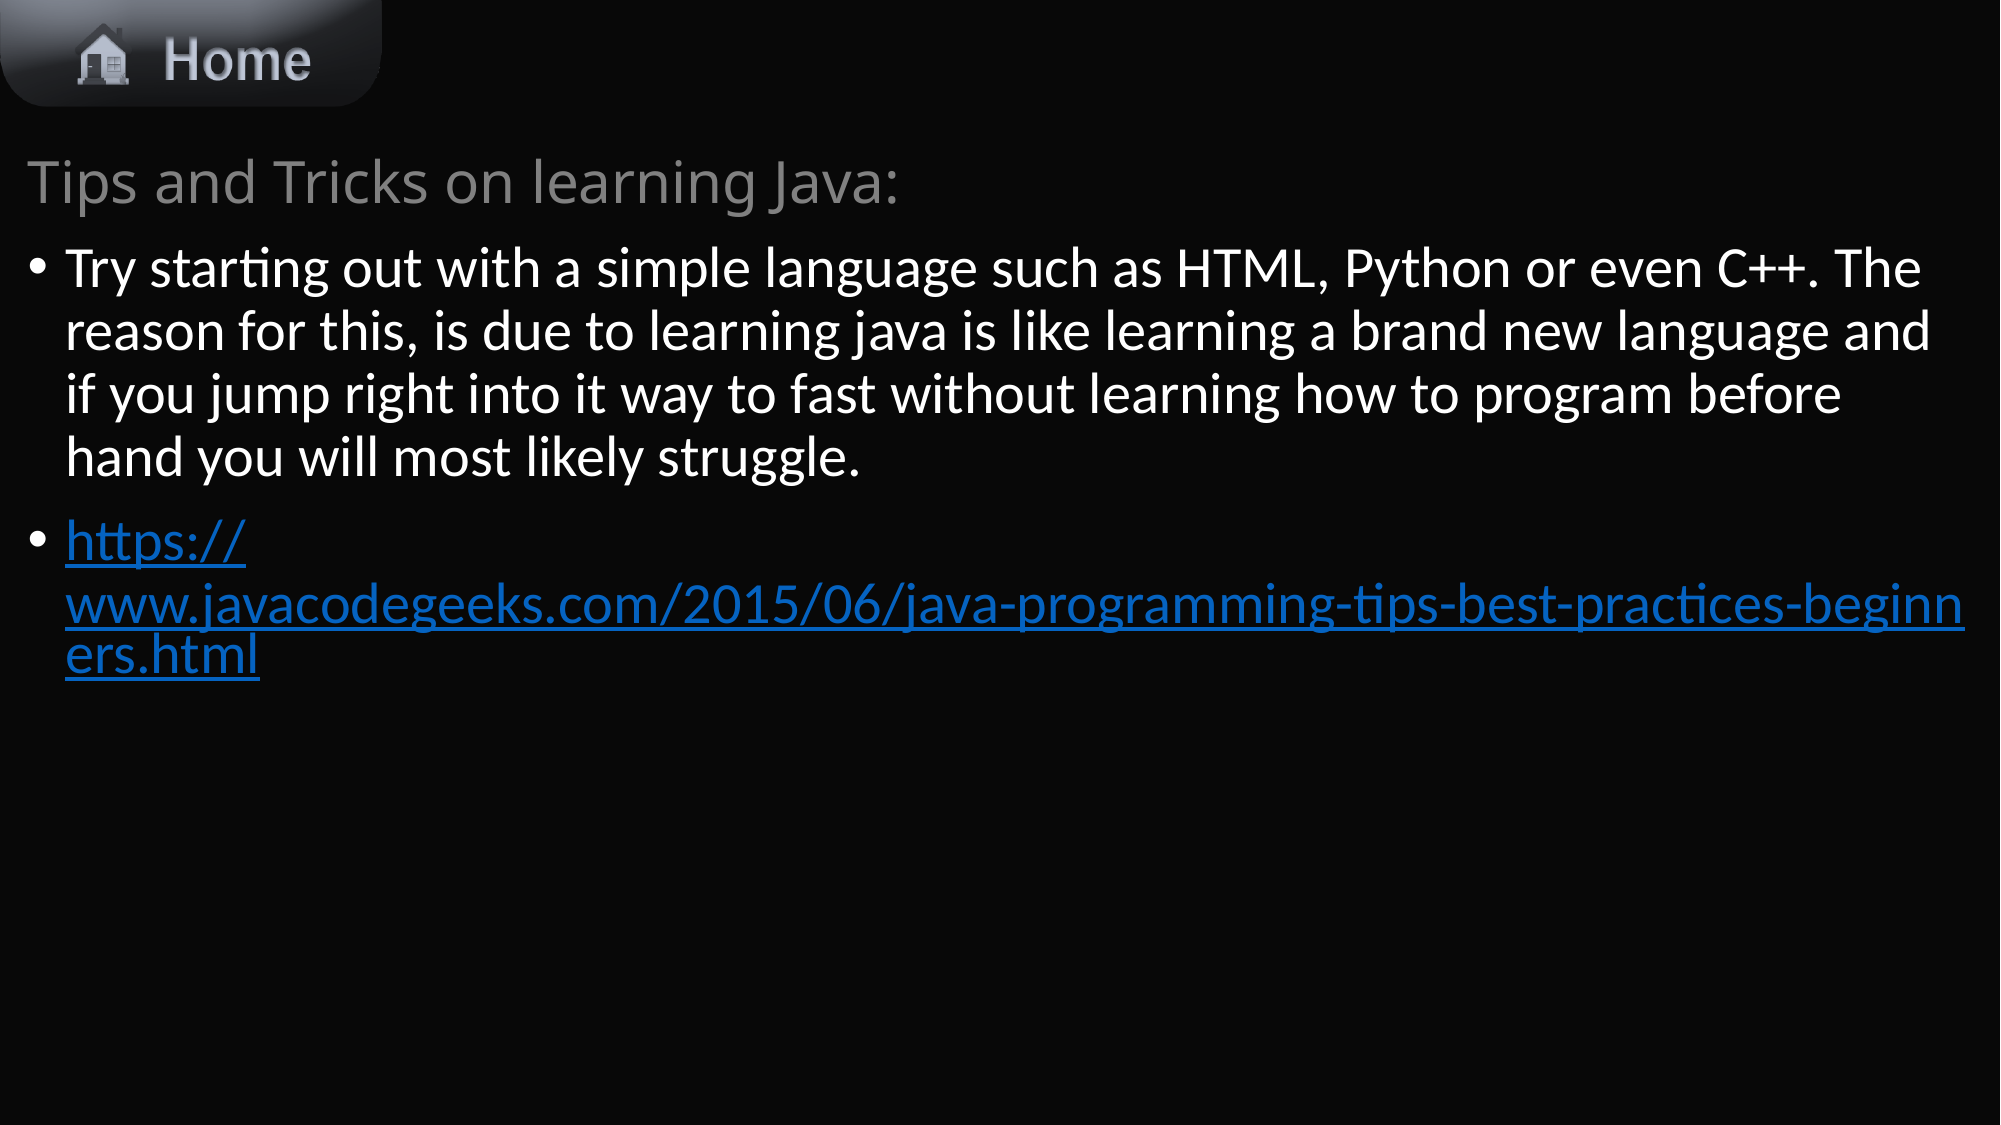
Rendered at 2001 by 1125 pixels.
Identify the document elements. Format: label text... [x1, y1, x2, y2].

list Tips and Tricks on learning Java: Try starting out with a simple language such as HTML, Python or even C++. The reason for this, is due to learning java is like learning a brand new language and if you jump right into it way to fast without learning how to program before hand you will most likely struggle. https://www.javacodegeeks.com/2015/06/java-programming-tips-best-practices-beginners.html [12, 146, 1986, 1113]
picture [0, 0, 423, 133]
